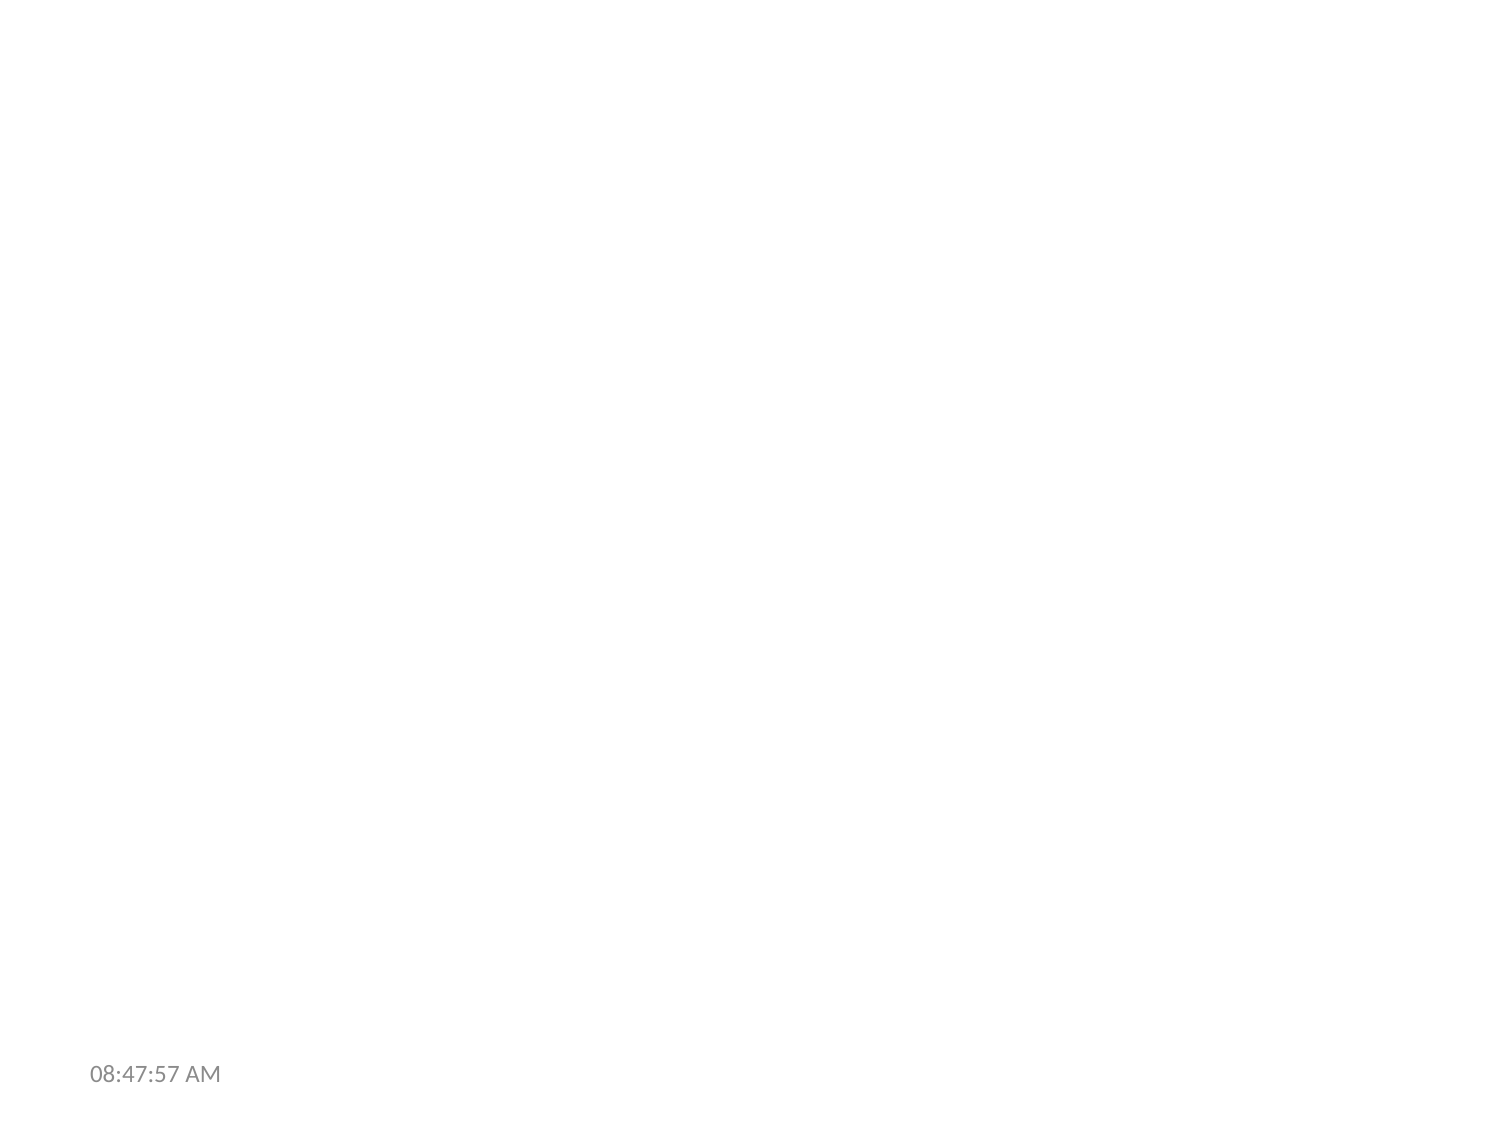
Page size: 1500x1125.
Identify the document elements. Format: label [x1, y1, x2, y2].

slide_number [75, 1042, 425, 1103]
